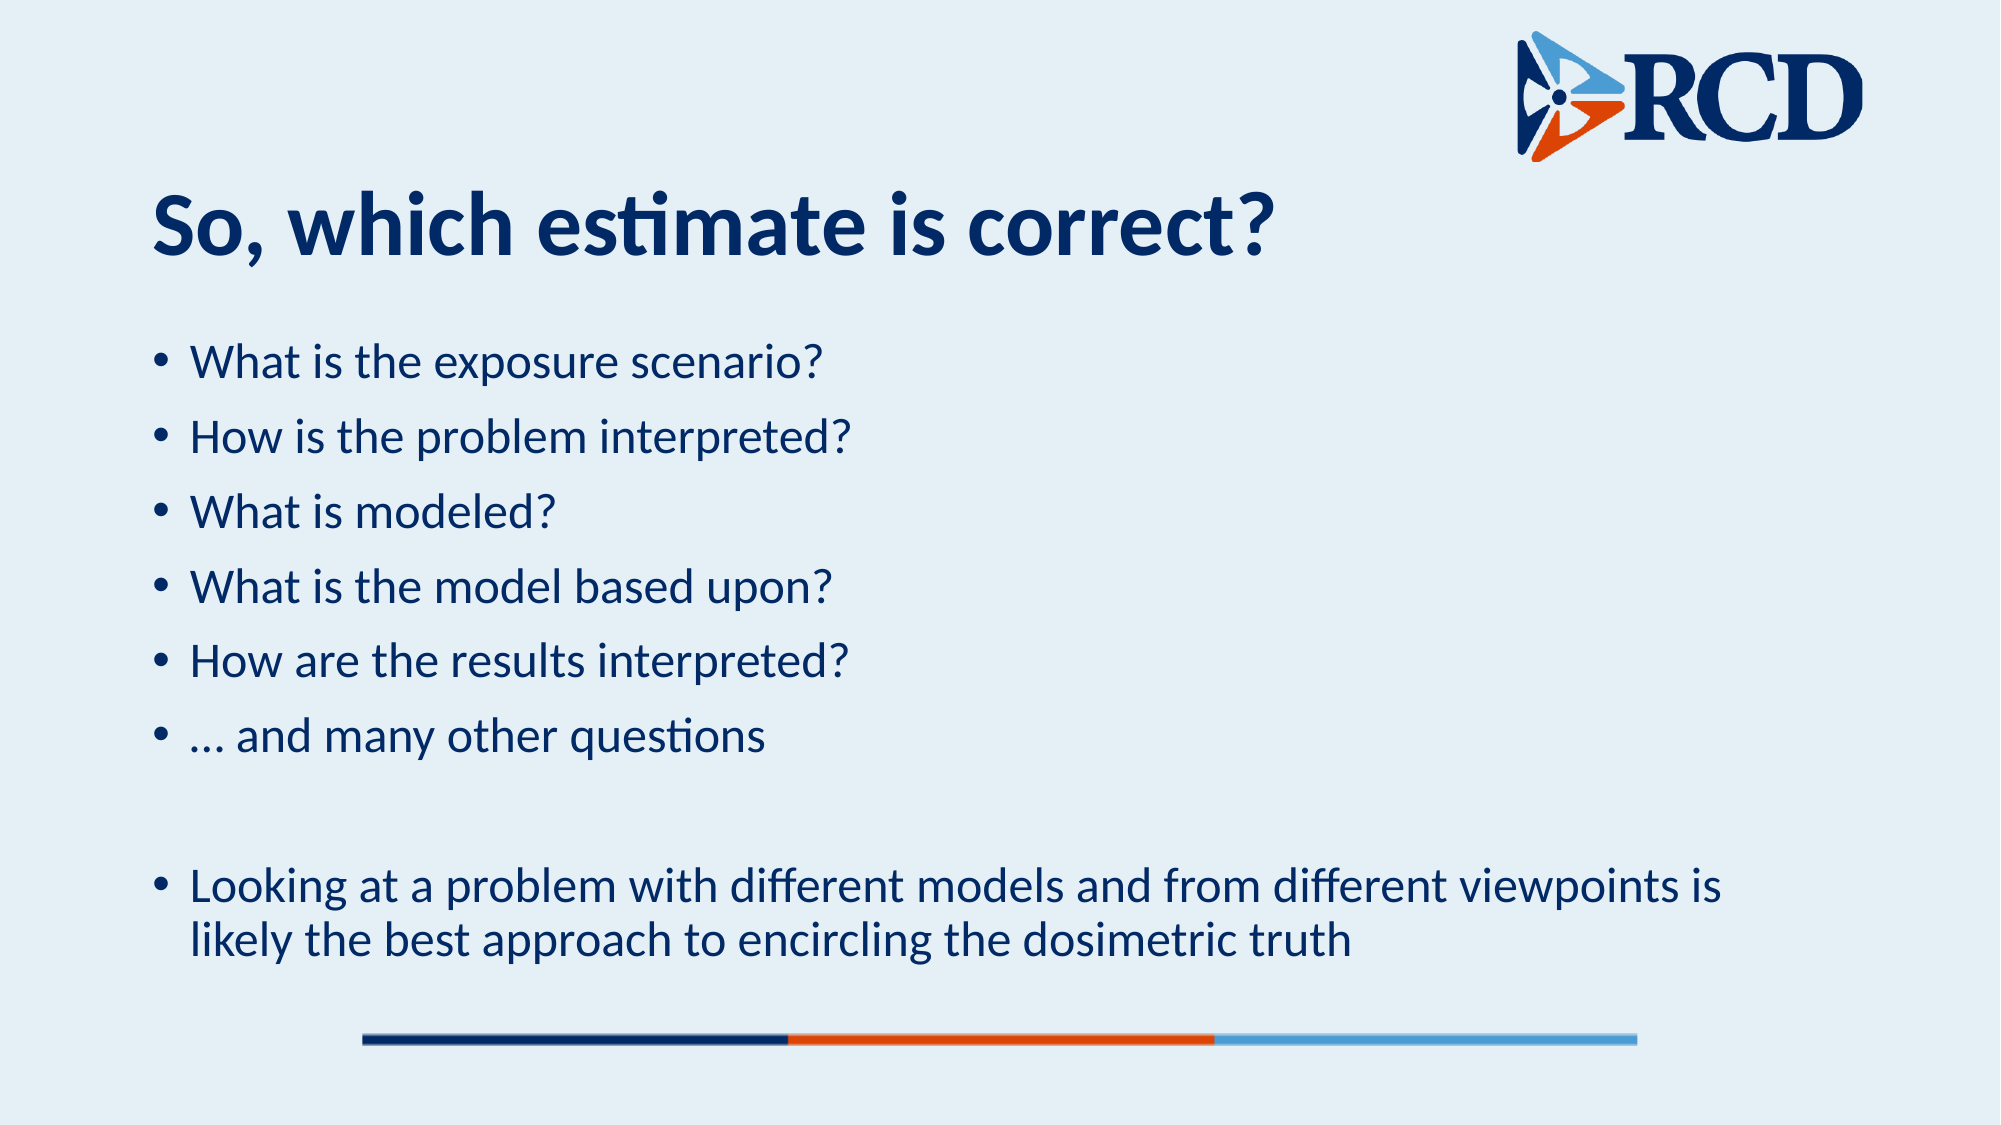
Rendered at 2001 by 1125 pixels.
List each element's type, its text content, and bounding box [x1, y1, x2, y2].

list What is the exposure scenario? How is the problem interpreted? What is modeled? What is the model based upon? How are the results interpreted? … and many other questions Looking at a problem with different models and from different viewpoints is likely the best approach to encircling the dosimetric truth [137, 328, 1806, 1014]
title So, which estimate is correct? [137, 143, 1863, 309]
